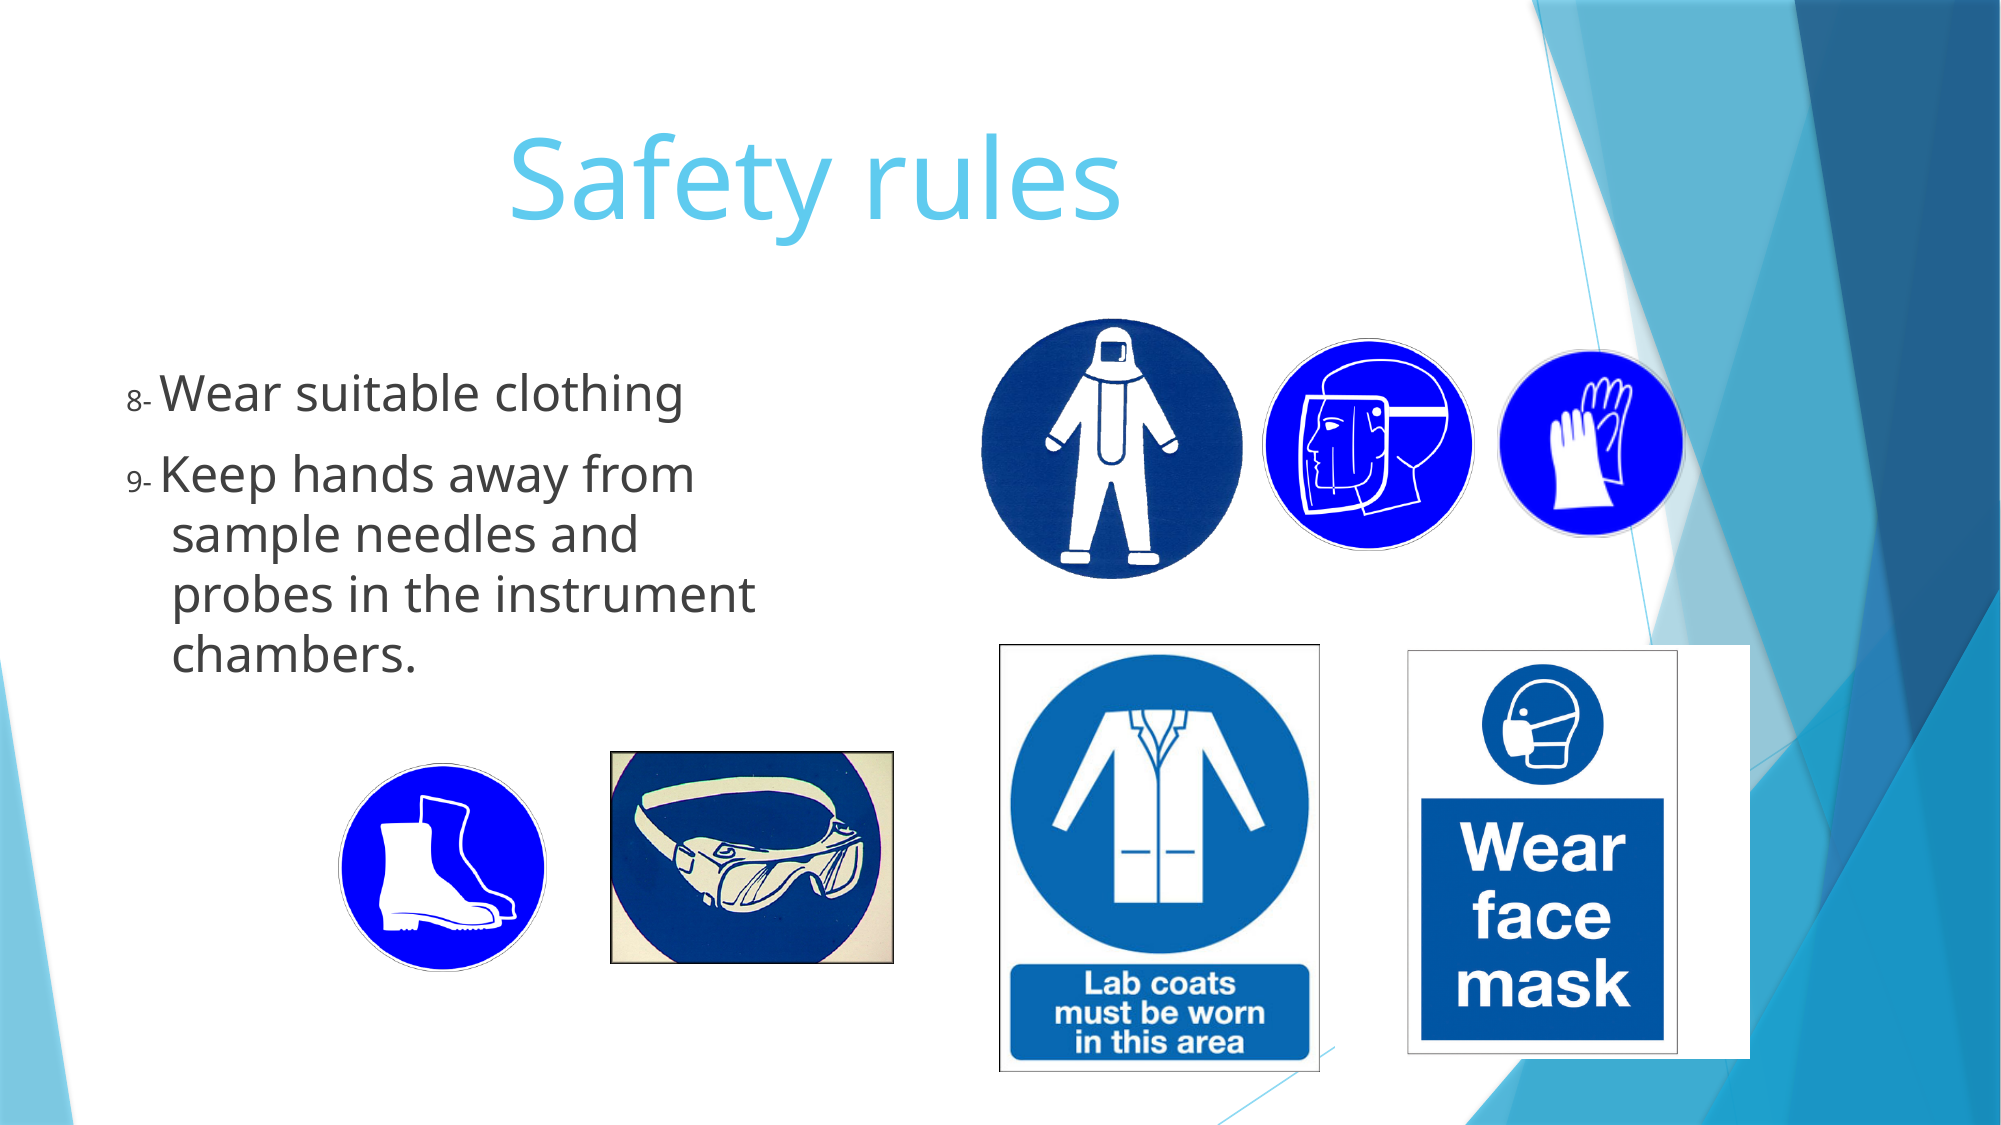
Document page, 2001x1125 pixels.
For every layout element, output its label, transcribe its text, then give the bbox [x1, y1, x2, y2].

picture [1335, 644, 1750, 1060]
list 8- Wear suitable clothing 9- Keep hands away from sample needles and probes in the instrument chambers. [111, 354, 798, 992]
picture [999, 643, 1321, 1072]
title Safety rules [111, 99, 1522, 317]
picture [337, 762, 548, 972]
picture [975, 313, 1249, 586]
picture [609, 750, 895, 965]
picture [1497, 349, 1686, 538]
picture [1261, 337, 1476, 552]
